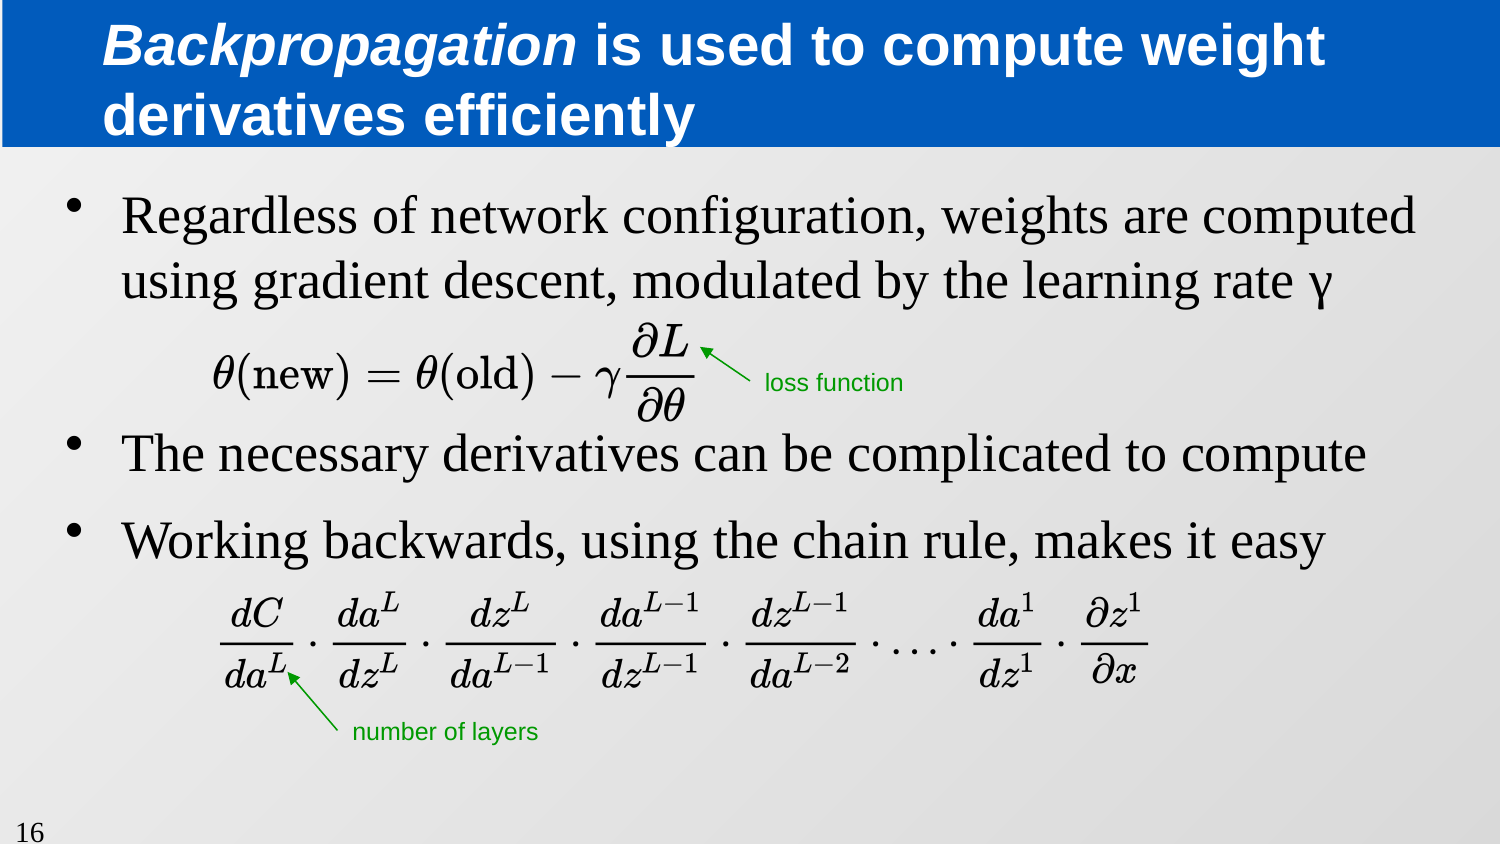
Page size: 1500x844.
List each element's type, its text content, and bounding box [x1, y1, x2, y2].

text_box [287, 671, 338, 732]
picture [212, 322, 701, 423]
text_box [699, 346, 751, 382]
title Backpropagation is used to compute weight derivatives efficiently [87, 0, 1363, 147]
slide_number 16 [0, 806, 101, 844]
picture [215, 591, 1154, 688]
text_box number of layers [337, 708, 575, 753]
text_box loss function [749, 358, 945, 404]
list Regardless of network configuration, weights are computed using gradient descent, modulated by the learning rate γ The necessary derivatives can be complicated to compute Working backwards, using the chain rule, makes it easy [49, 171, 1488, 760]
